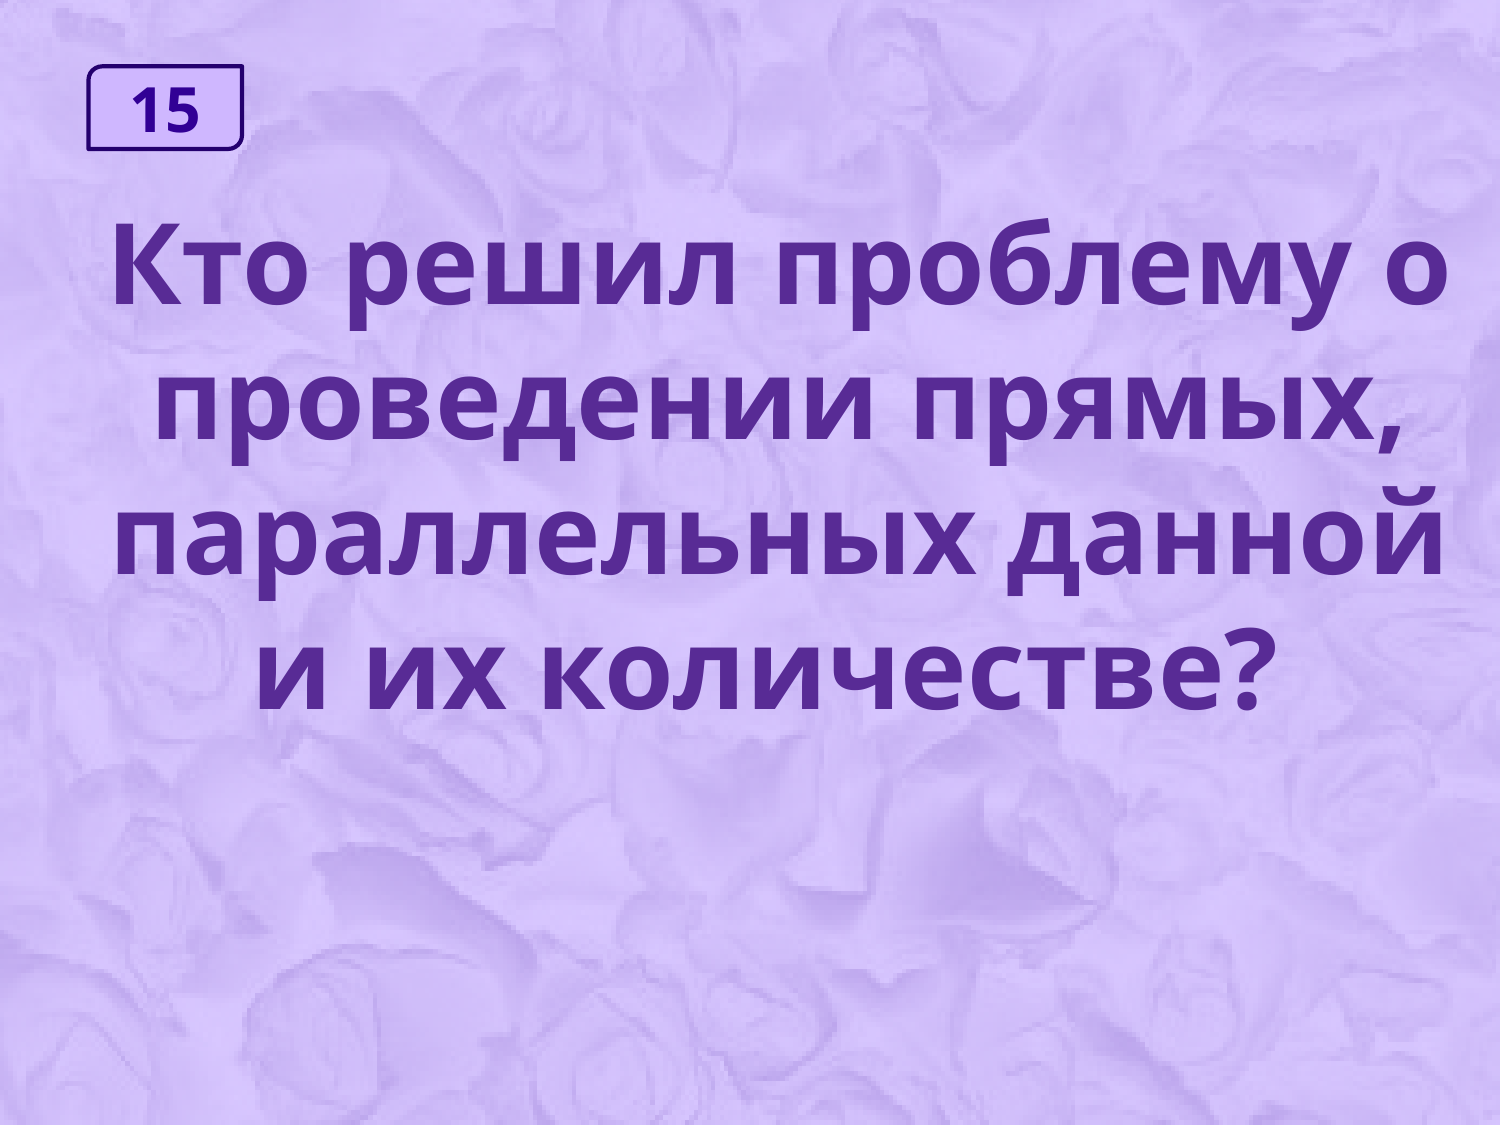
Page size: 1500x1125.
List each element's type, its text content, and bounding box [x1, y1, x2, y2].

text_box 15 [86, 64, 245, 152]
text_box Кто решил проблему о проведении прямых, параллельных данной и их количестве? [88, 184, 1471, 740]
